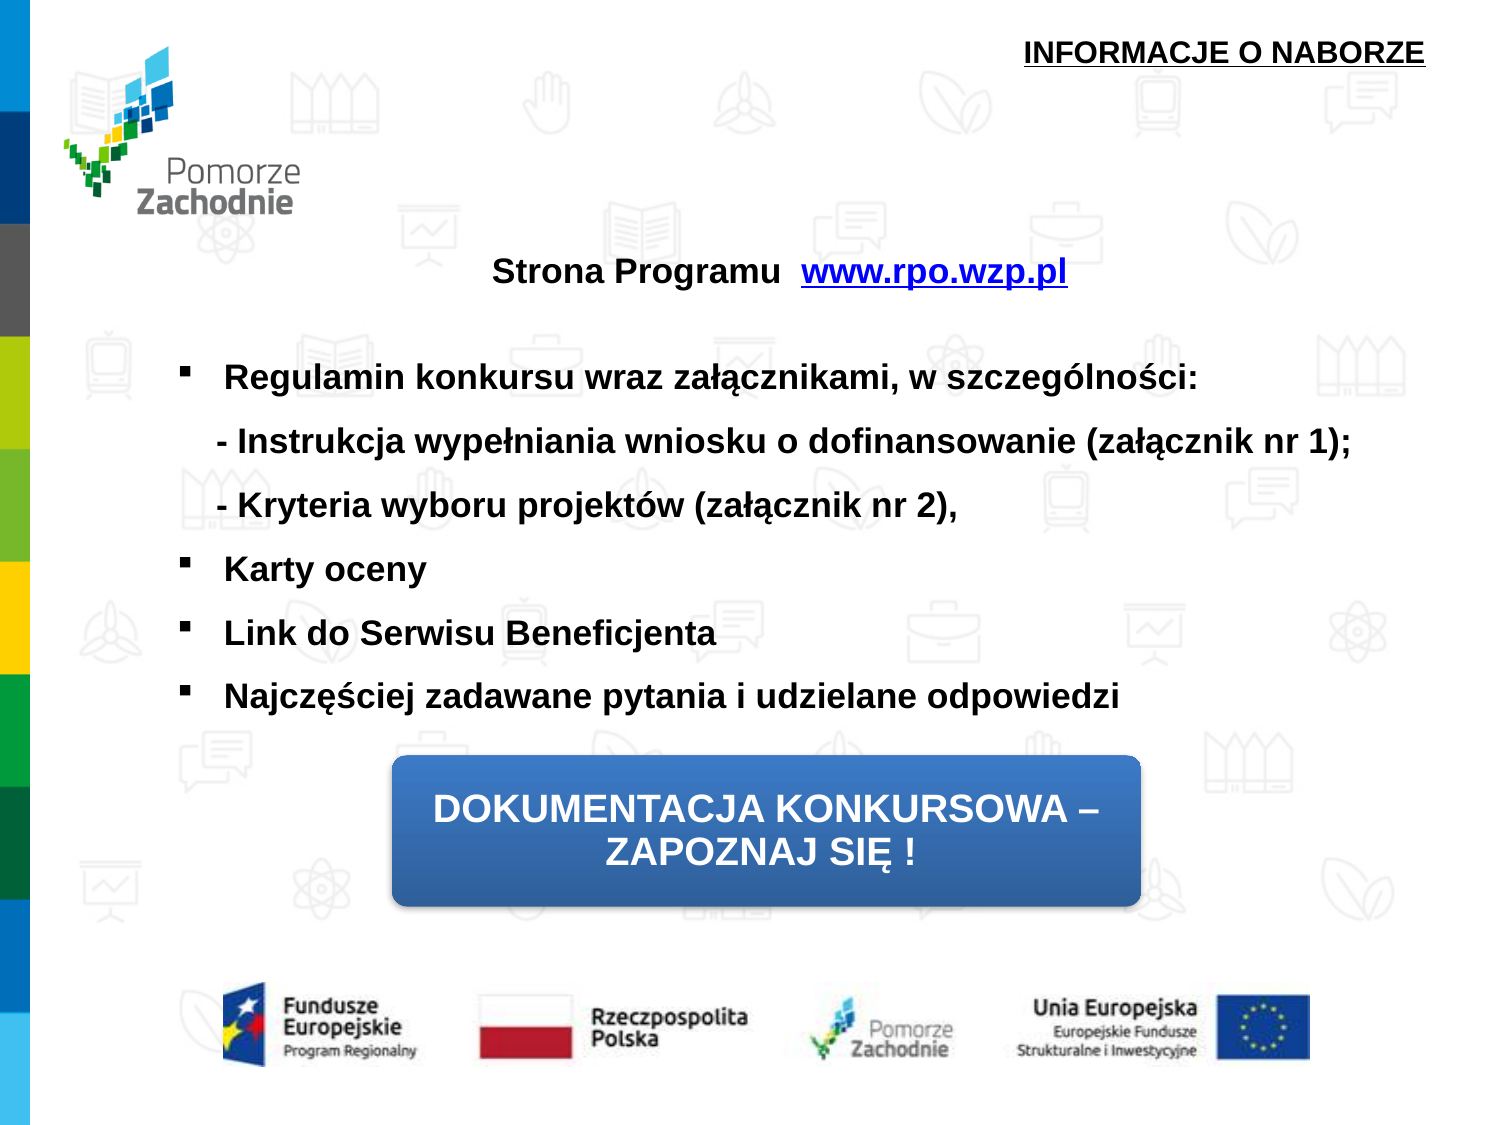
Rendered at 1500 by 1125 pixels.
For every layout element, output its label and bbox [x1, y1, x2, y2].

text_box [382, 688, 1134, 841]
picture [0, 0, 1476, 1125]
text_box [391, 755, 1142, 907]
